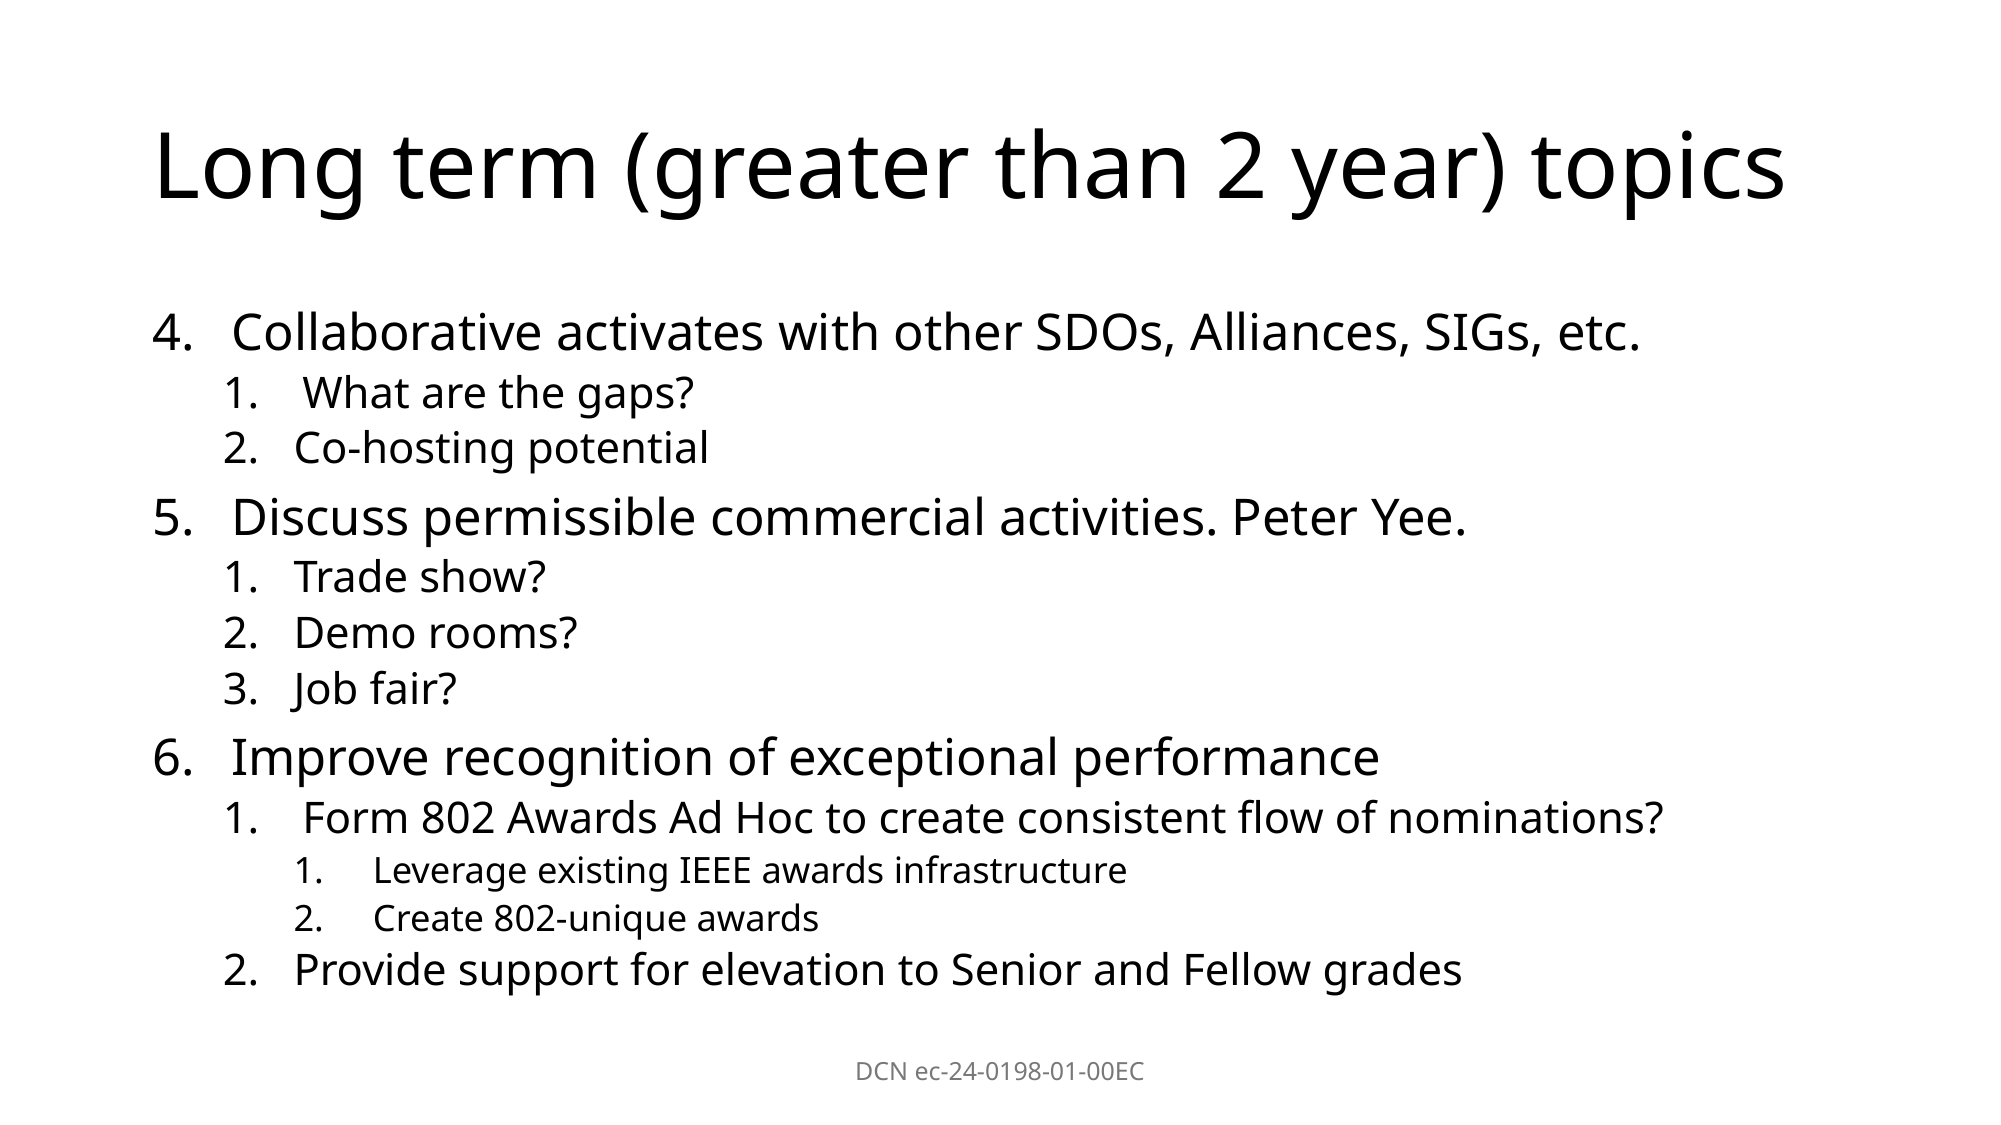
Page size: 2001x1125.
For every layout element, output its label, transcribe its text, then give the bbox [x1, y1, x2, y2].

title Long term (greater than 2 year) topics [137, 59, 1863, 278]
list Collaborative activates with other SDOs, Alliances, SIGs, etc. What are the gaps? Co-hosting potential Discuss permissible commercial activities. Peter Yee. Trade show? Demo rooms? Job fair? Improve recognition of exceptional performance Form 802 Awards Ad Hoc to create consistent flow of nominations? Leverage existing IEEE awards infrastructure Create 802-unique awards Provide support for elevation to Senior and Fellow grades [137, 299, 1863, 1014]
footer DCN ec-24-0198-01-00EC [662, 1042, 1338, 1103]
